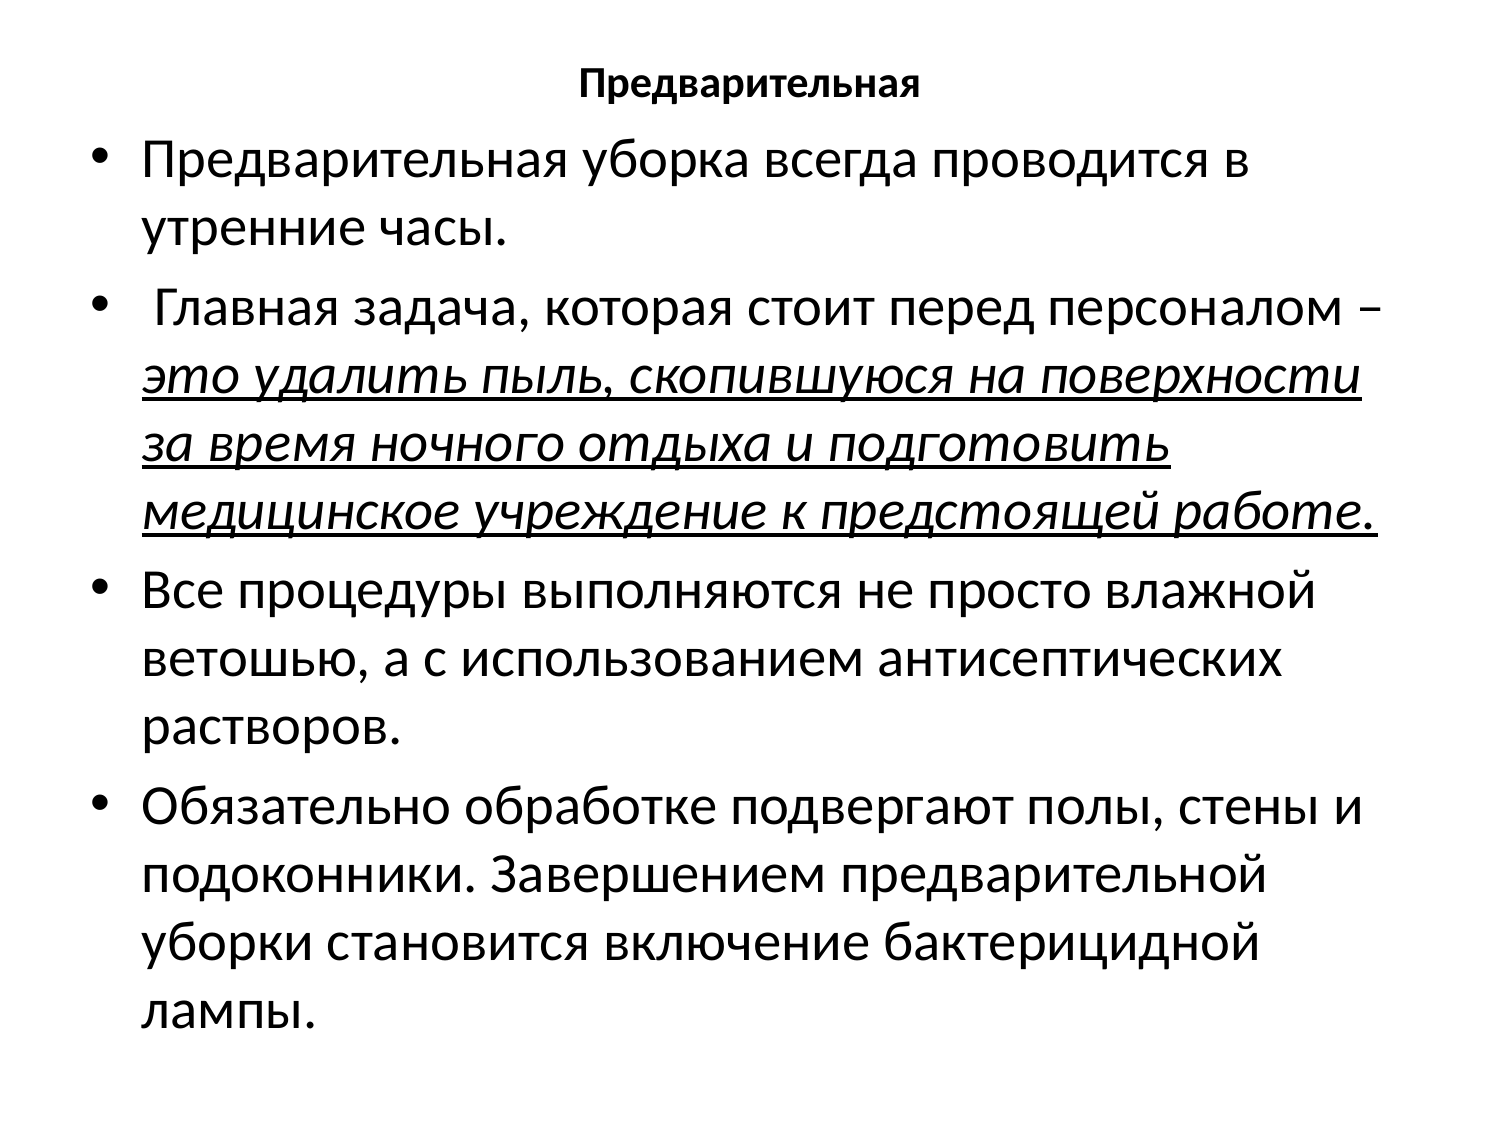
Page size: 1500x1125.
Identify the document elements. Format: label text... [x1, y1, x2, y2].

title Предварительная [75, 45, 1425, 113]
list Предварительная уборка всегда проводится в утренние часы. Главная задача, которая стоит перед персоналом – это удалить пыль, скопившуюся на поверхности за время ночного отдыха и подготовить медицинское учреждение к предстоящей работе. Все процедуры выполняются не просто влажной ветошью, а с использованием антисептических растворов. Обязательно обработке подвергают полы, стены и подоконники. Завершением предварительной уборки становится включение бактерицидной лампы. [75, 113, 1425, 1094]
